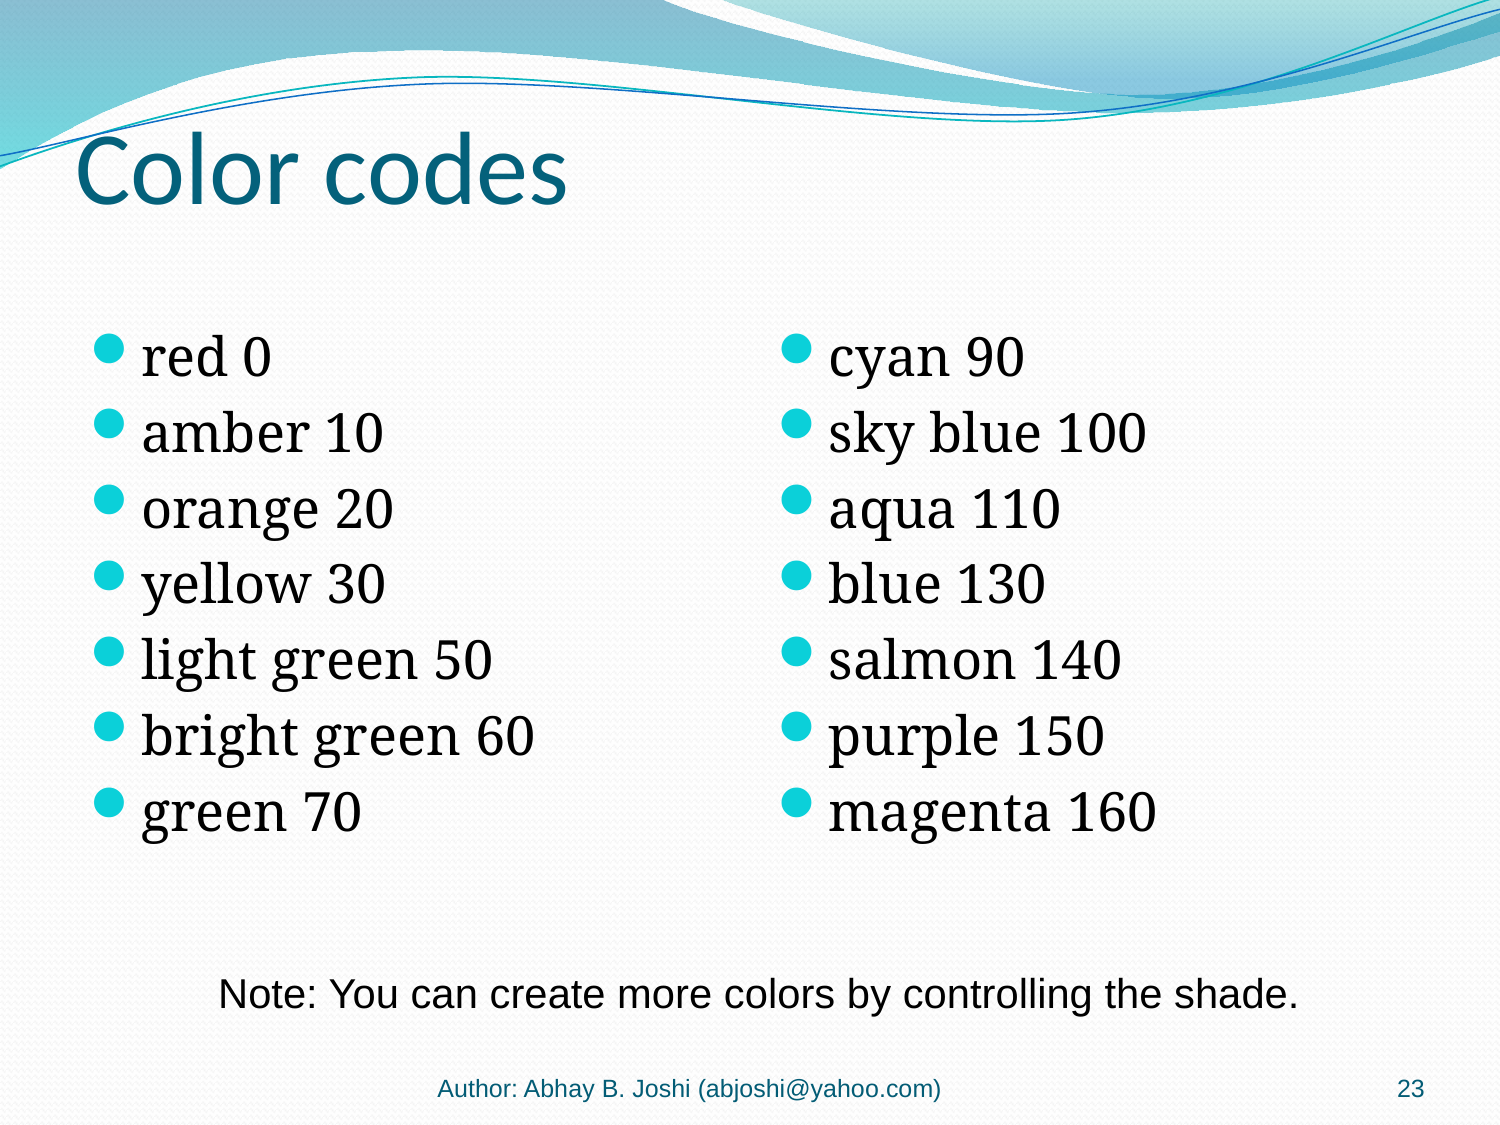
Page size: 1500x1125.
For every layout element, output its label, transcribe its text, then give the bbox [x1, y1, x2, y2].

list cyan 90 sky blue 100 aqua 110 blue 130 salmon 140 purple 150 magenta 160 [762, 314, 1425, 1043]
footer Author: Abhay B. Joshi (abjoshi@yahoo.com) [437, 1042, 988, 1103]
title Color codes [75, 37, 1425, 225]
slide_number 23 [1299, 1042, 1425, 1103]
list red 0 amber 10 orange 20 yellow 30 light green 50 bright green 60 green 70 [75, 314, 738, 1043]
text_box Note: You can create more colors by controlling the shade. [203, 959, 1316, 1025]
